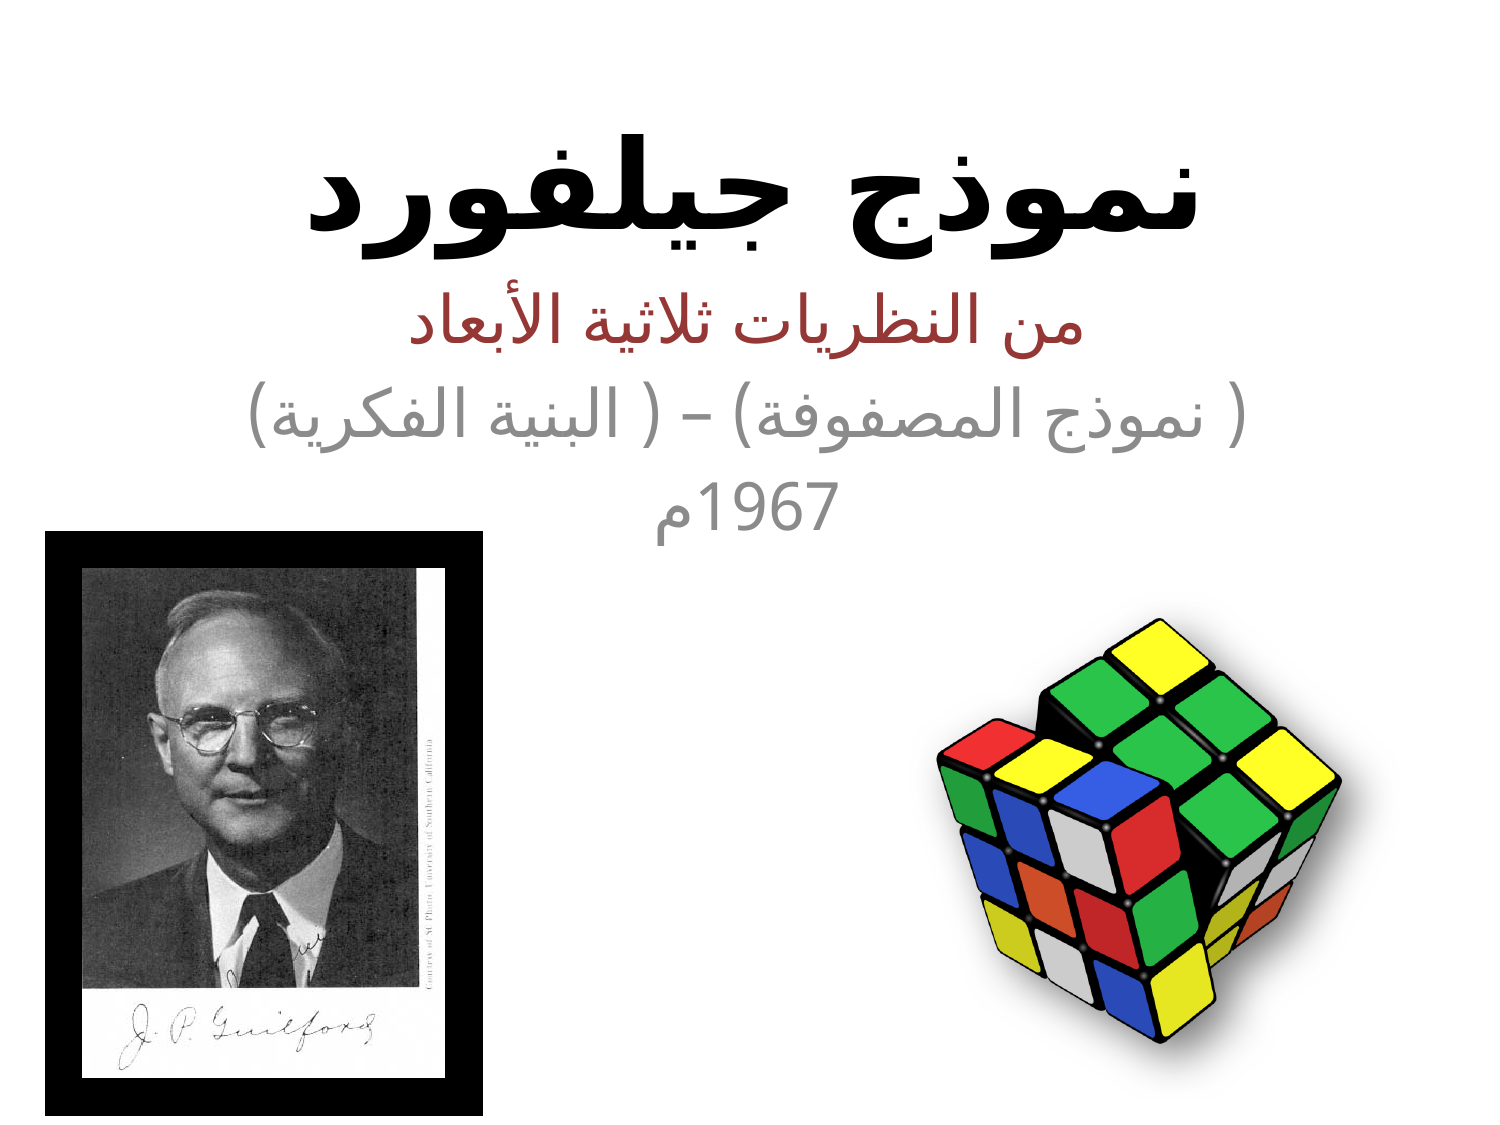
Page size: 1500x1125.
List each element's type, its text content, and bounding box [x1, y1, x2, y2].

picture [81, 568, 446, 1079]
title نموذج جيلفورد [187, 58, 1322, 300]
picture [925, 609, 1351, 1052]
subtitle من النظريات ثلاثية الأبعاد ( نموذج المصفوفة) – ( البنية الفكرية) 1967م [222, 269, 1273, 557]
